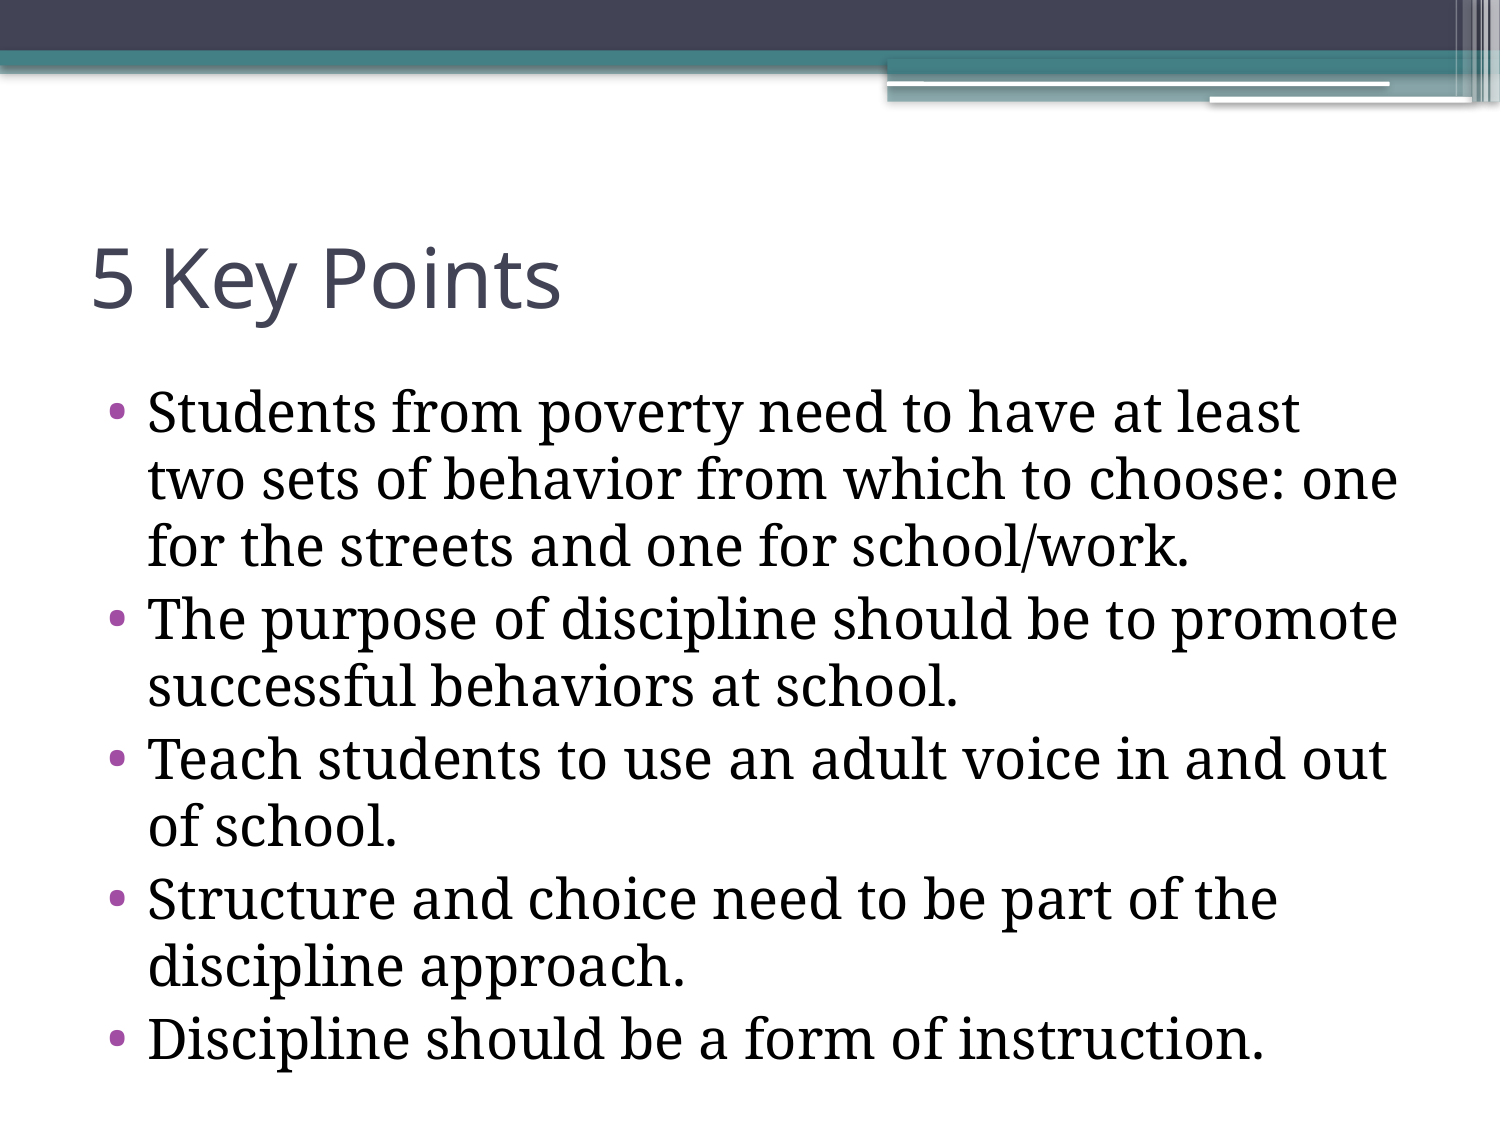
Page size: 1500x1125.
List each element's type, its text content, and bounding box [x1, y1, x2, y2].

list Students from poverty need to have at least two sets of behavior from which to choose: one for the streets and one for school/work. The purpose of discipline should be to promote successful behaviors at school. Teach students to use an adult voice in and out of school. Structure and choice need to be part of the discipline approach. Discipline should be a form of instruction. [75, 368, 1425, 1079]
title 5 Key Points [75, 187, 1425, 363]
